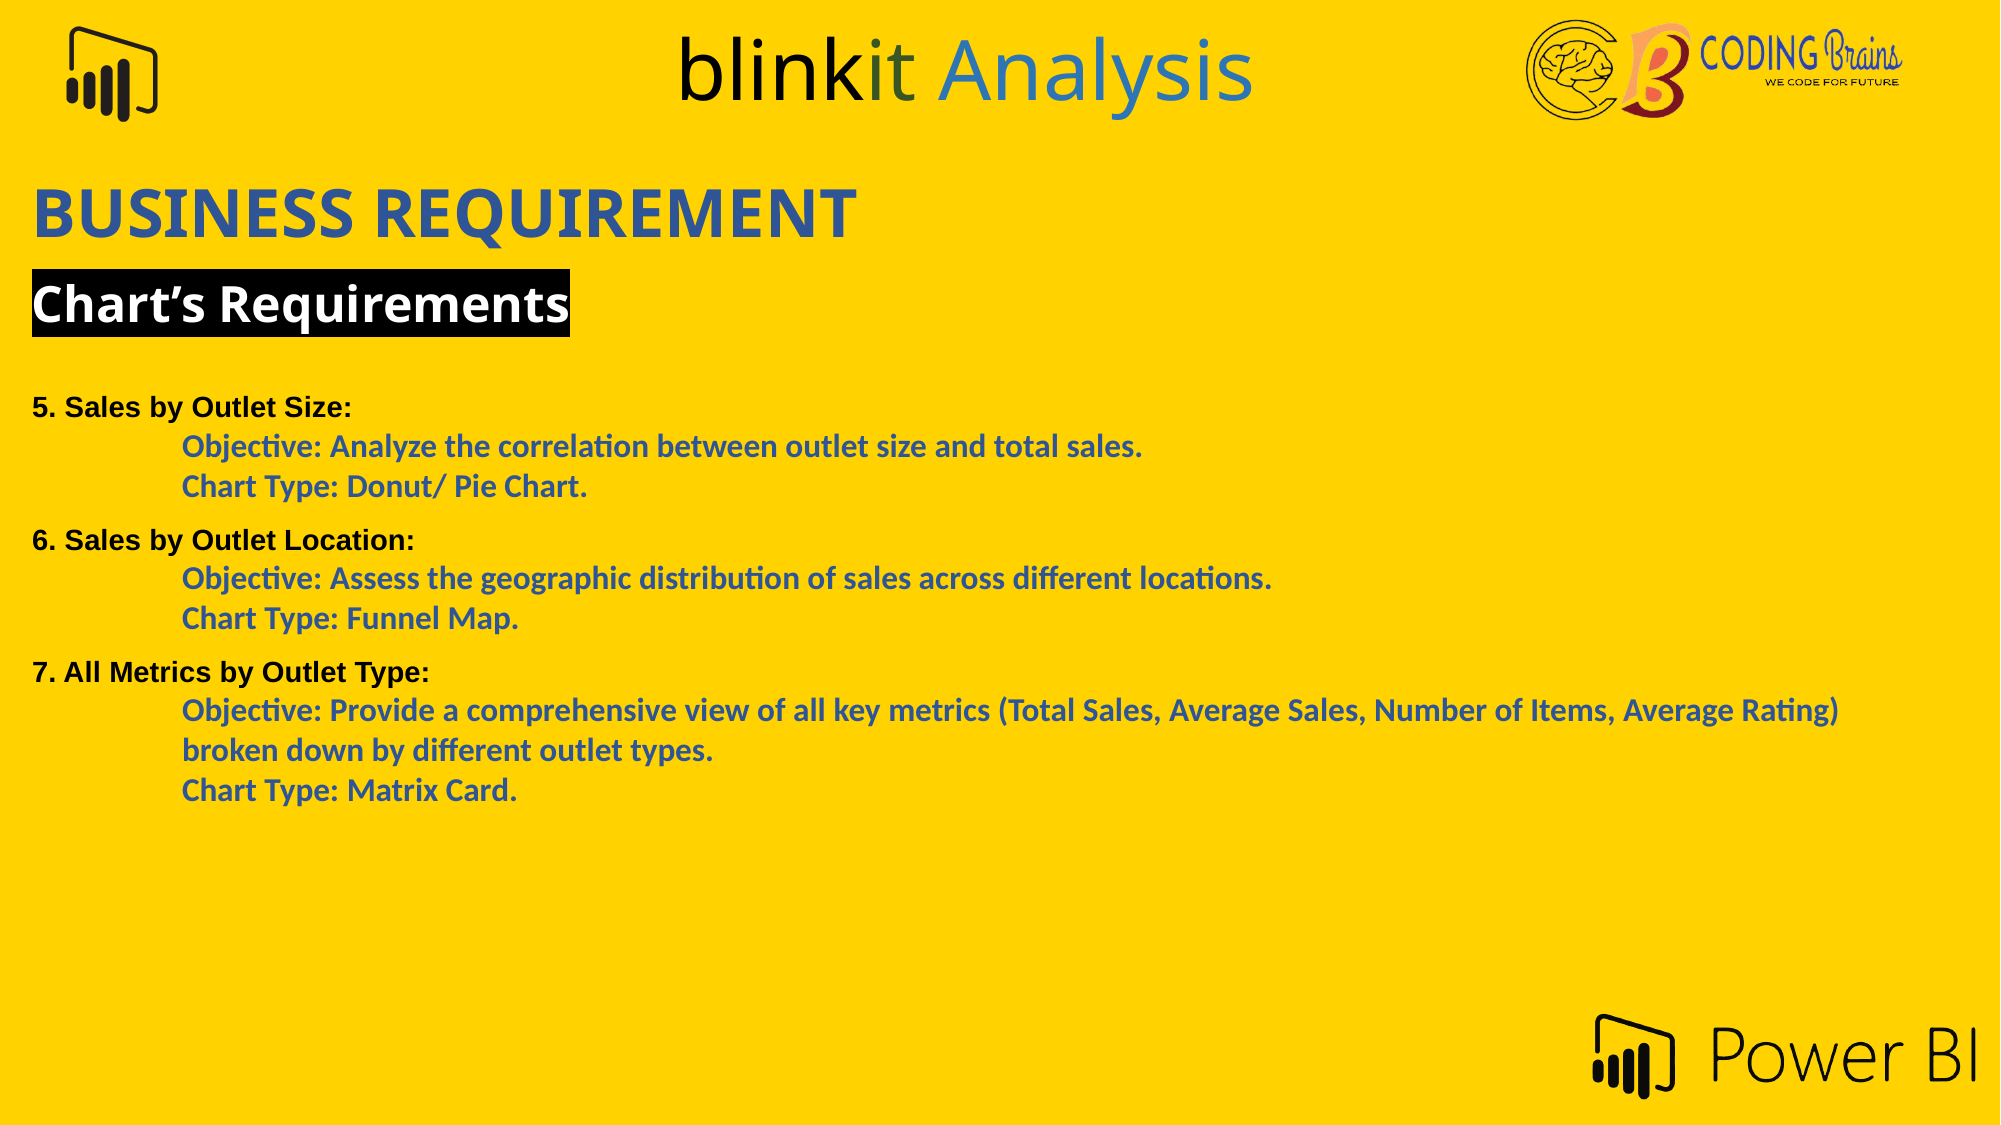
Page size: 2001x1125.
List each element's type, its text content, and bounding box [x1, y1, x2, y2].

text_box blinkit Analysis [660, 19, 1340, 116]
picture [1489, 9, 1968, 129]
text_box Chart’s Requirements [17, 254, 957, 351]
picture [63, 26, 160, 122]
text_box BUSINESS REQUIREMENT [17, 162, 957, 254]
picture [1582, 1003, 1986, 1105]
text_box 5. Sales by Outlet Size: Objective: Analyze the correlation between outlet size and total sales. Chart Type: Donut/ Pie Chart. 6. Sales by Outlet Location: Objective: Assess the geographic distribution of sales across different locations. Chart Type: Funnel Map. 7. All Metrics by Outlet Type: Objective: Provide a comprehensive view of all key metrics (Total Sales, Average Sales, Number of Items, Average Rating) broken down by different outlet types. Chart Type: Matrix Card. [17, 381, 1880, 851]
